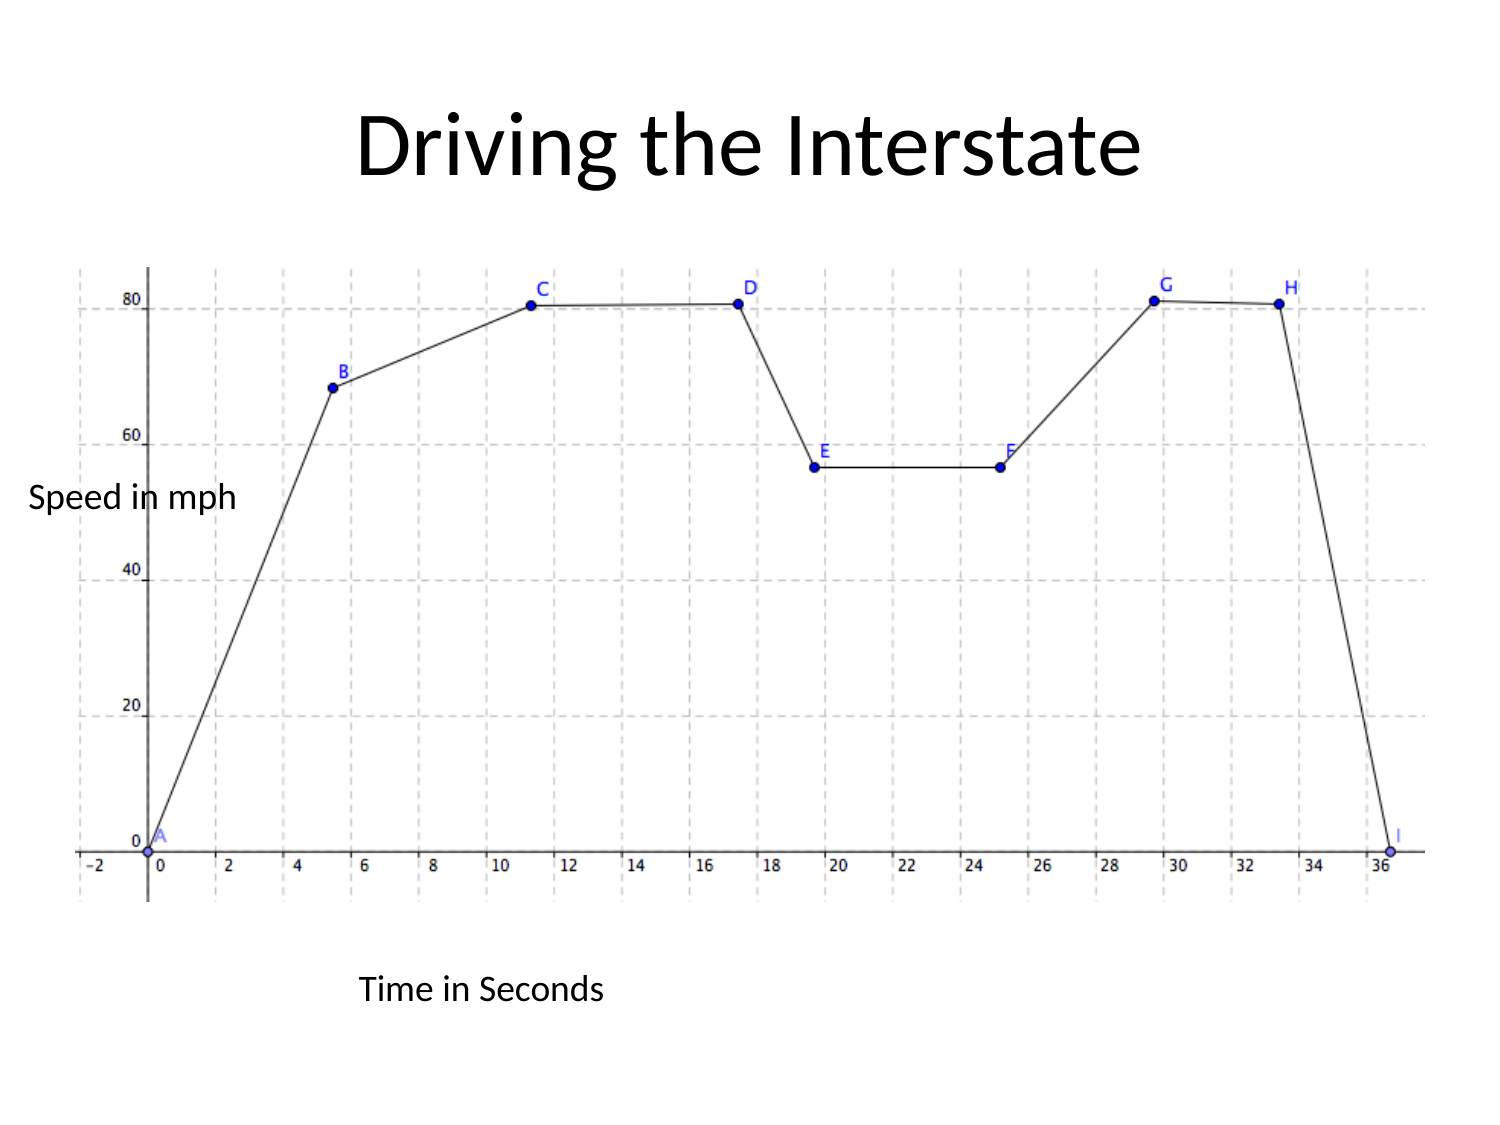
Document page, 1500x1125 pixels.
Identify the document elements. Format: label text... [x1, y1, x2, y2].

title Driving the Interstate [75, 45, 1425, 213]
text_box Time in Seconds [343, 966, 1097, 1016]
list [74, 213, 1426, 957]
text_box Speed in mph [13, 464, 69, 525]
